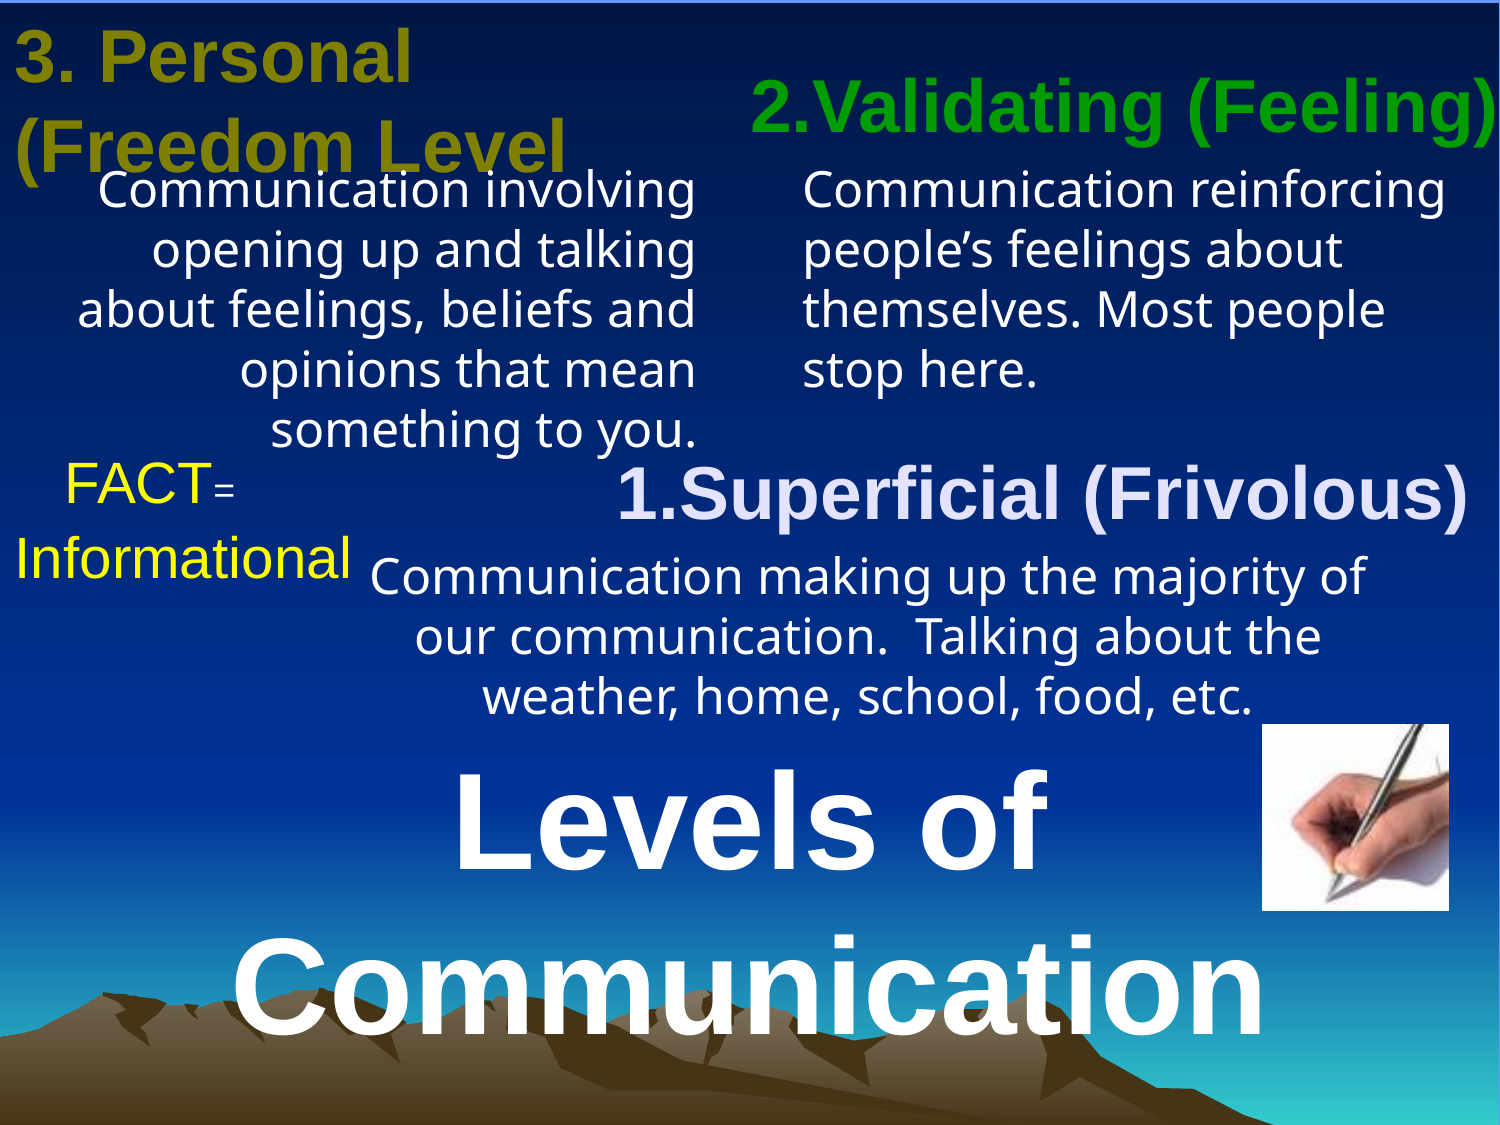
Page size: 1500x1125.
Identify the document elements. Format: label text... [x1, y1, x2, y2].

text_box Informational [0, 512, 375, 598]
text_box 1.Superficial (Frivolous) [587, 437, 1500, 523]
subtitle 2.Validating (Feeling) [750, 49, 1500, 136]
text_box Levels of Communication [0, 724, 1500, 1088]
text_box Communication making up the majority of our communication. Talking about the weather, home, school, food, etc. [349, 537, 1388, 733]
picture [1262, 724, 1449, 912]
text_box 3. Personal (Freedom Level [0, 0, 750, 163]
text_box Communication reinforcing people’s feelings about themselves. Most people stop here. [787, 149, 1463, 405]
text_box Communication involving opening up and talking about feelings, beliefs and opinions that mean something to you. [0, 149, 713, 465]
text_box FACT= [49, 437, 338, 512]
